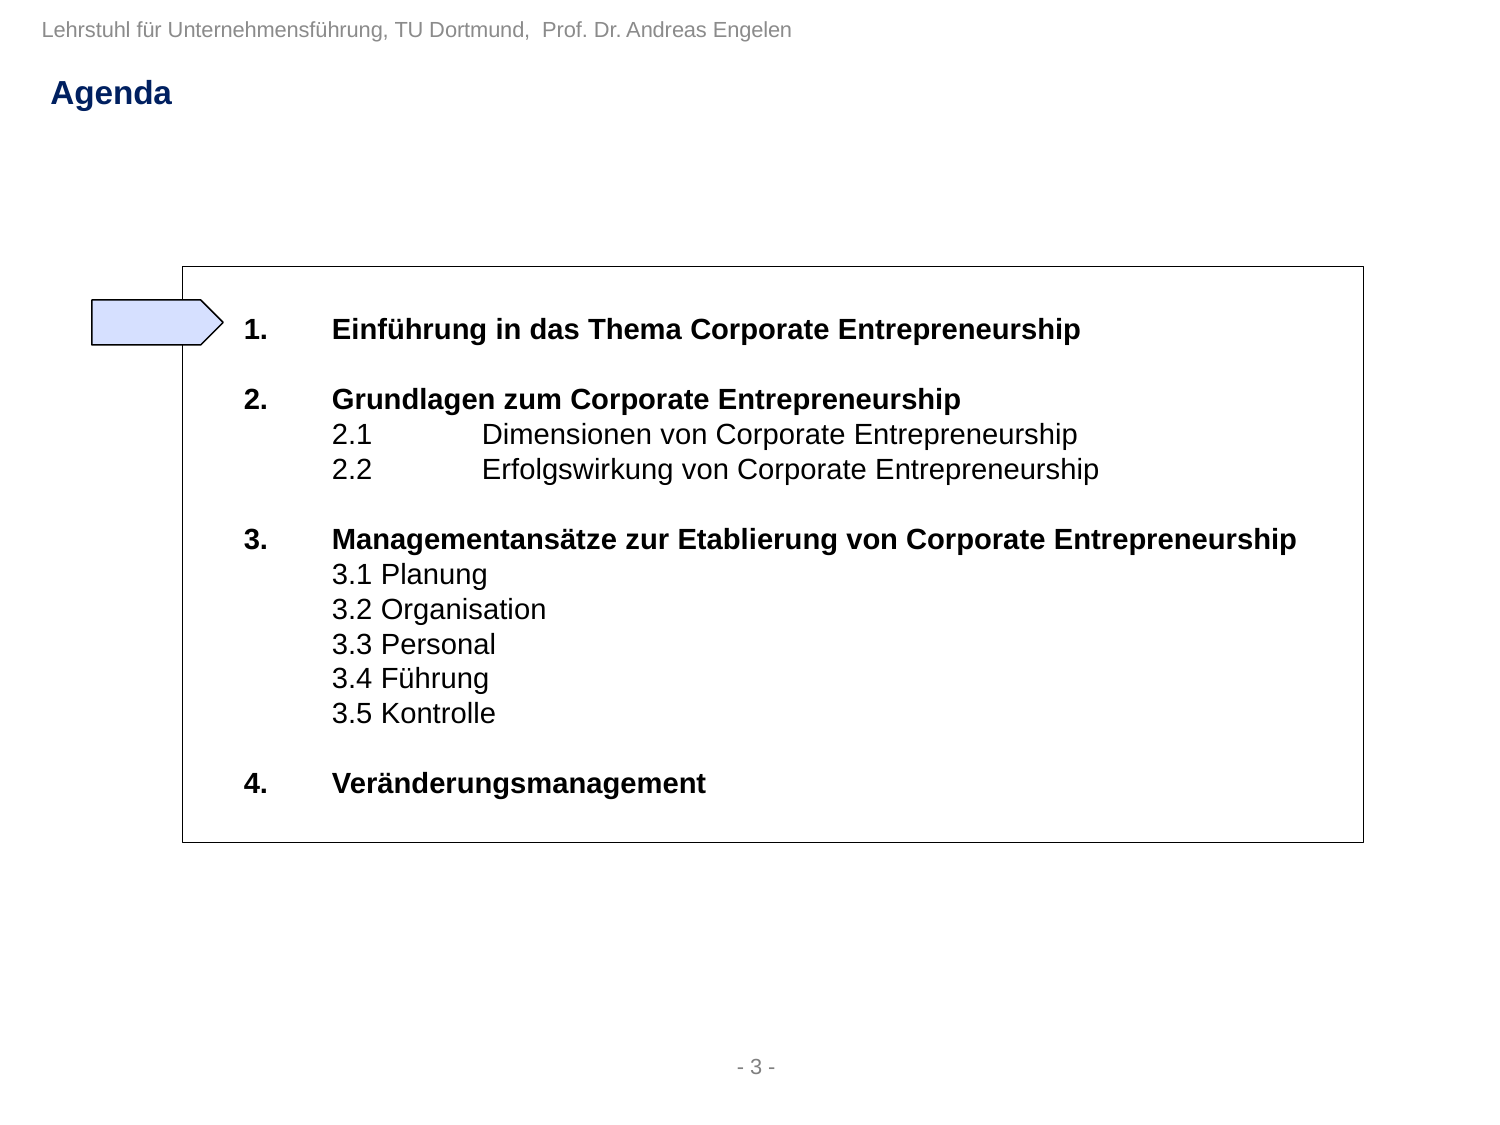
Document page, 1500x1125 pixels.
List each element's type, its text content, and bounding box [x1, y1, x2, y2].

text_box Agenda [35, 63, 1433, 119]
text_box [181, 266, 1364, 842]
slide_number - 3 - [599, 1045, 913, 1093]
text_box [91, 299, 224, 345]
